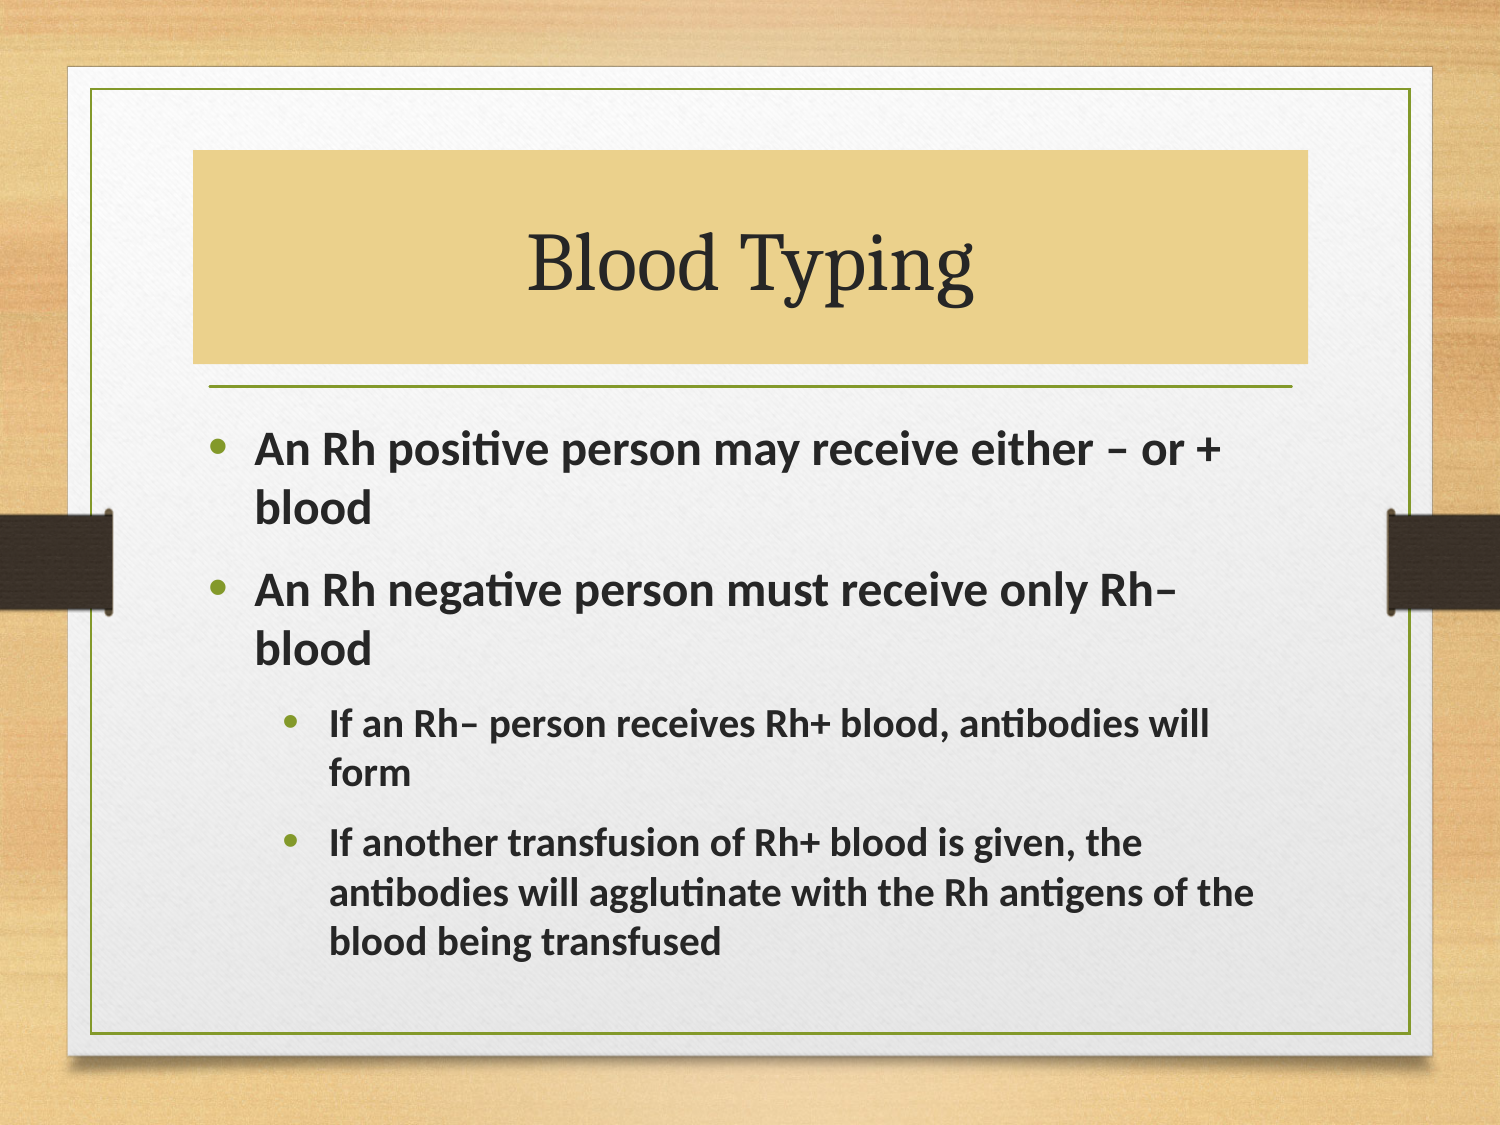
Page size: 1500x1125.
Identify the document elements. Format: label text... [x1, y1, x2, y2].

list An Rh positive person may receive either – or + blood An Rh negative person must receive only Rh– blood If an Rh– person receives Rh+ blood, antibodies will form If another transfusion of Rh+ blood is given, the antibodies will agglutinate with the Rh antigens of the blood being transfused [193, 408, 1309, 974]
title Blood Typing [193, 150, 1309, 365]
picture [0, 0, 1500, 1125]
